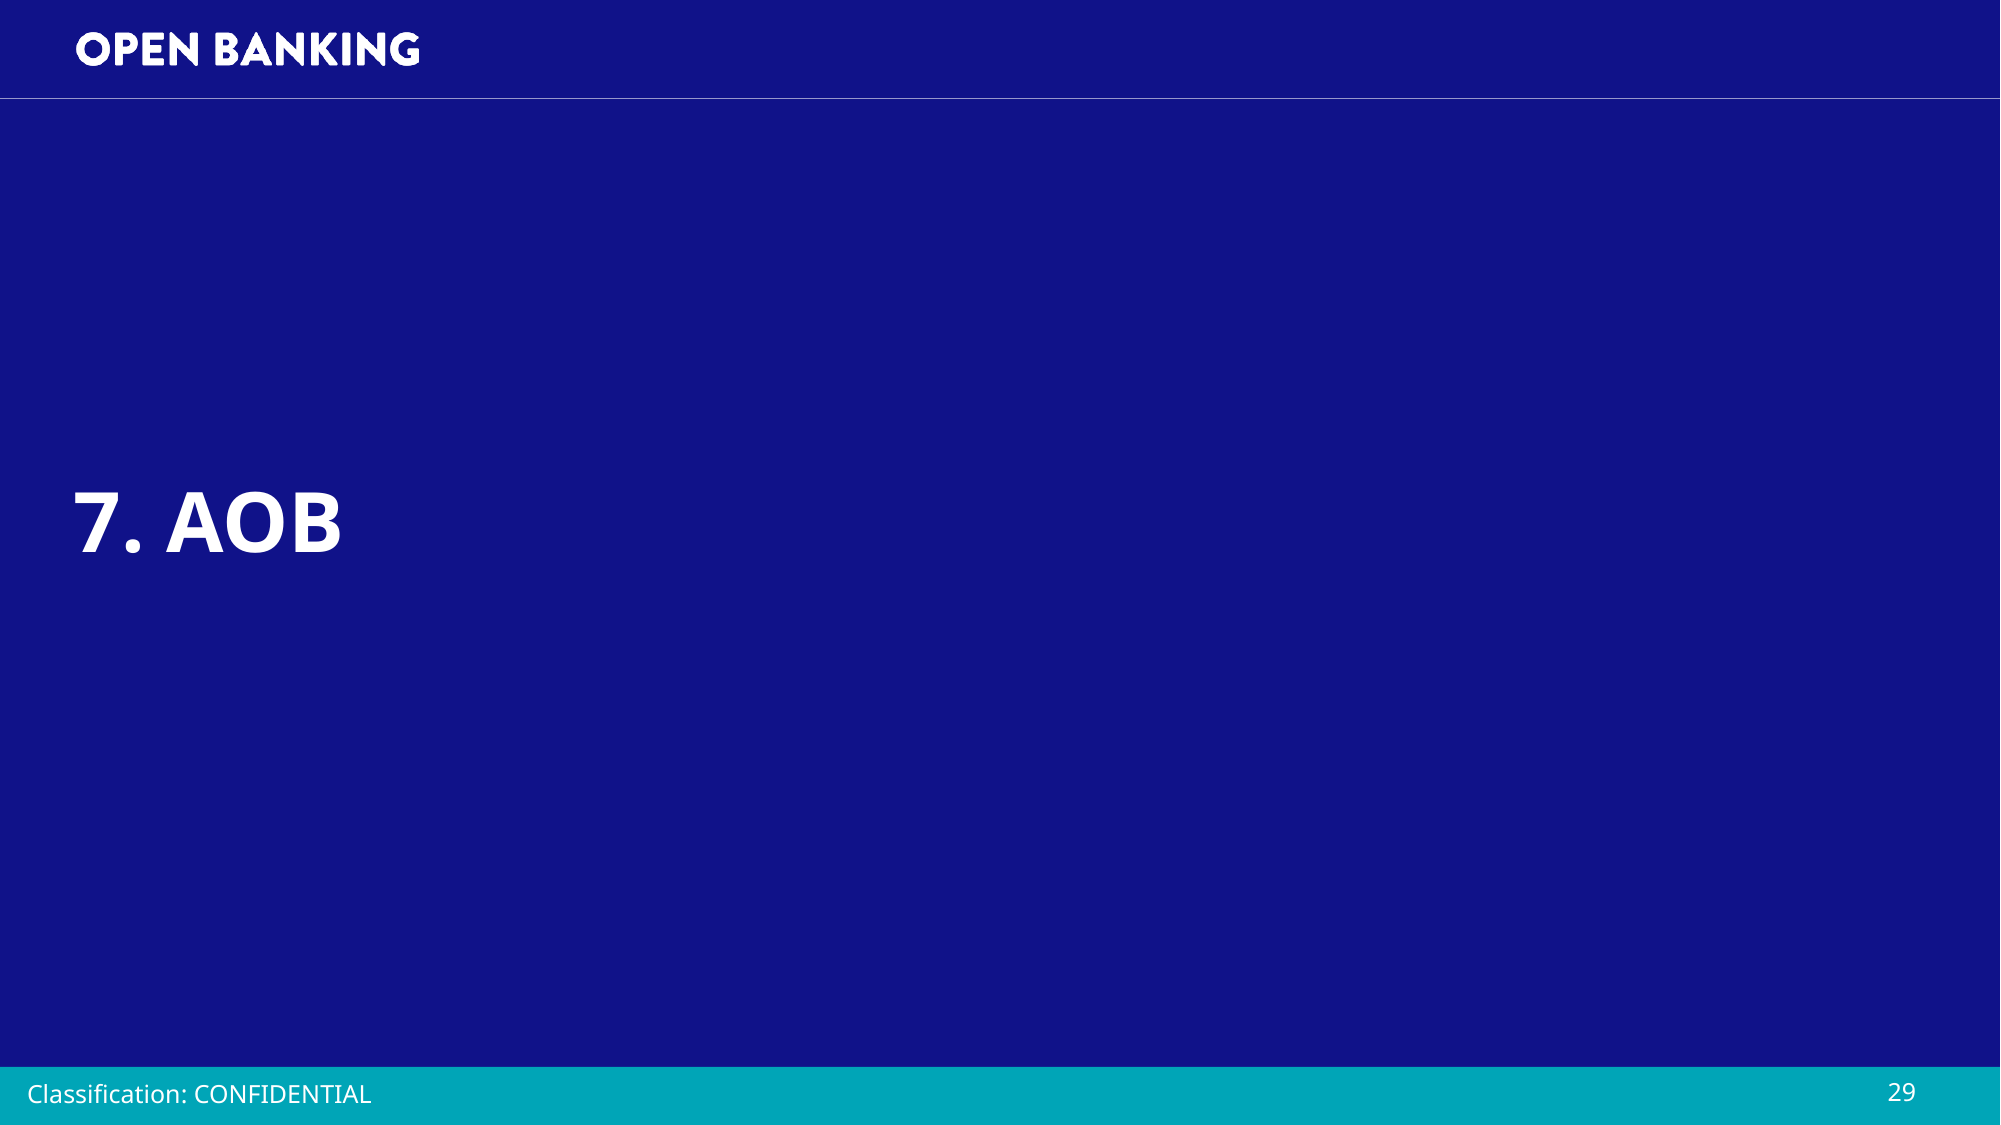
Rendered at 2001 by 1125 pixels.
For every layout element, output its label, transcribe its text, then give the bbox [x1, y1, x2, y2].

text_box Classification: CONFIDENTIAL [1, 1063, 399, 1124]
picture [43, 0, 452, 99]
title 7. AOB [59, 105, 1750, 576]
text_box 29 [1412, 1063, 1931, 1124]
